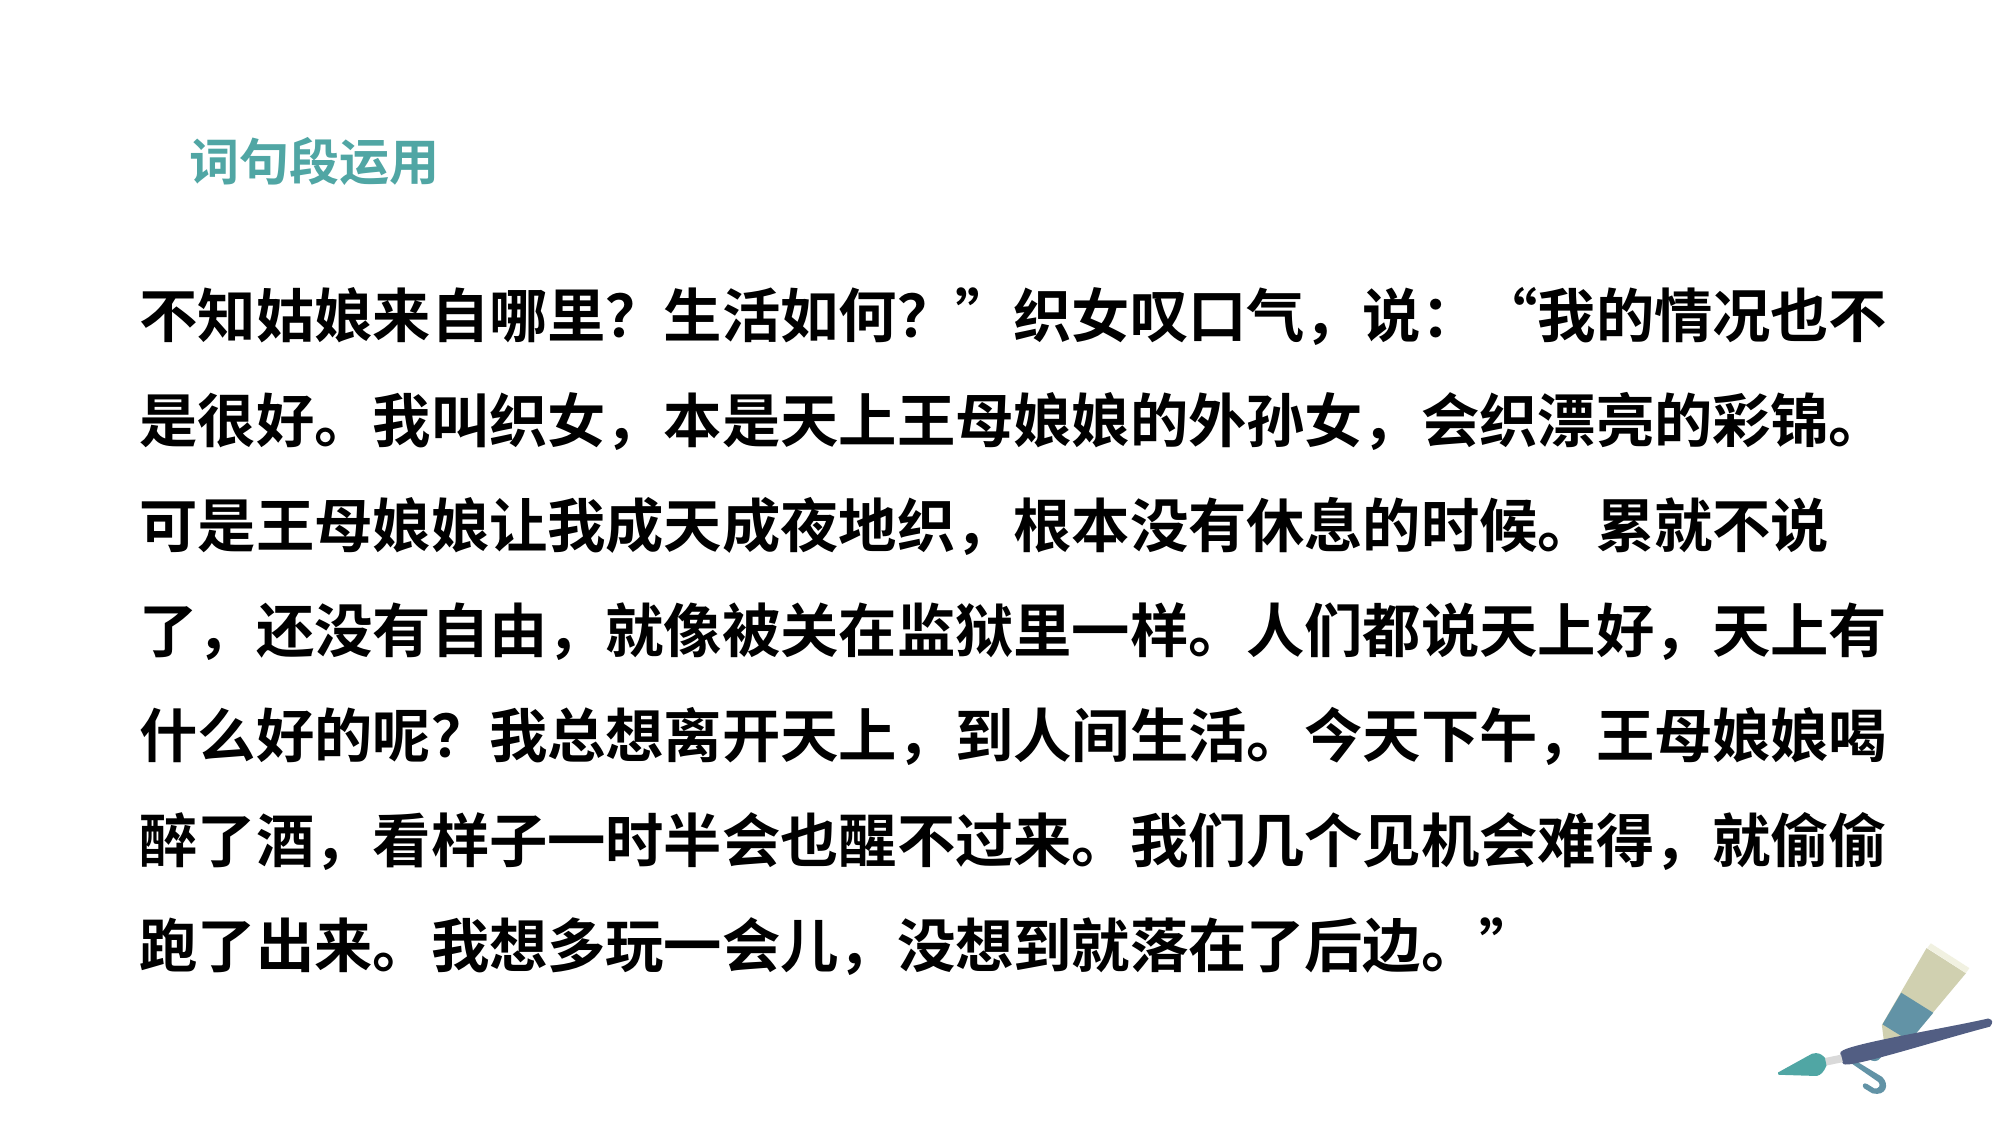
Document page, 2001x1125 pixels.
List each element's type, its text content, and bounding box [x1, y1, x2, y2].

text_box 词句段运用 [174, 123, 455, 199]
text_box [1811, 945, 1974, 1125]
text_box 不知姑娘来自哪里？生活如何？”织女叹口气，说：“我的情况也不是很好。我叫织女，本是天上王母娘娘的外孙女，会织漂亮的彩锦。可是王母娘娘让我成天成夜地织，根本没有休息的时候。累就不说了，还没有自由，就像被关在监狱里一样。人们都说天上好，天上有什么好的呢？我总想离开天上，到人间生活。今天下午，王母娘娘喝醉了酒，看样子一时半会也醒不过来。我们几个见机会难得，就偷偷跑了出来。我想多玩一会儿，没想到就落在了后边。” [119, 234, 1913, 989]
